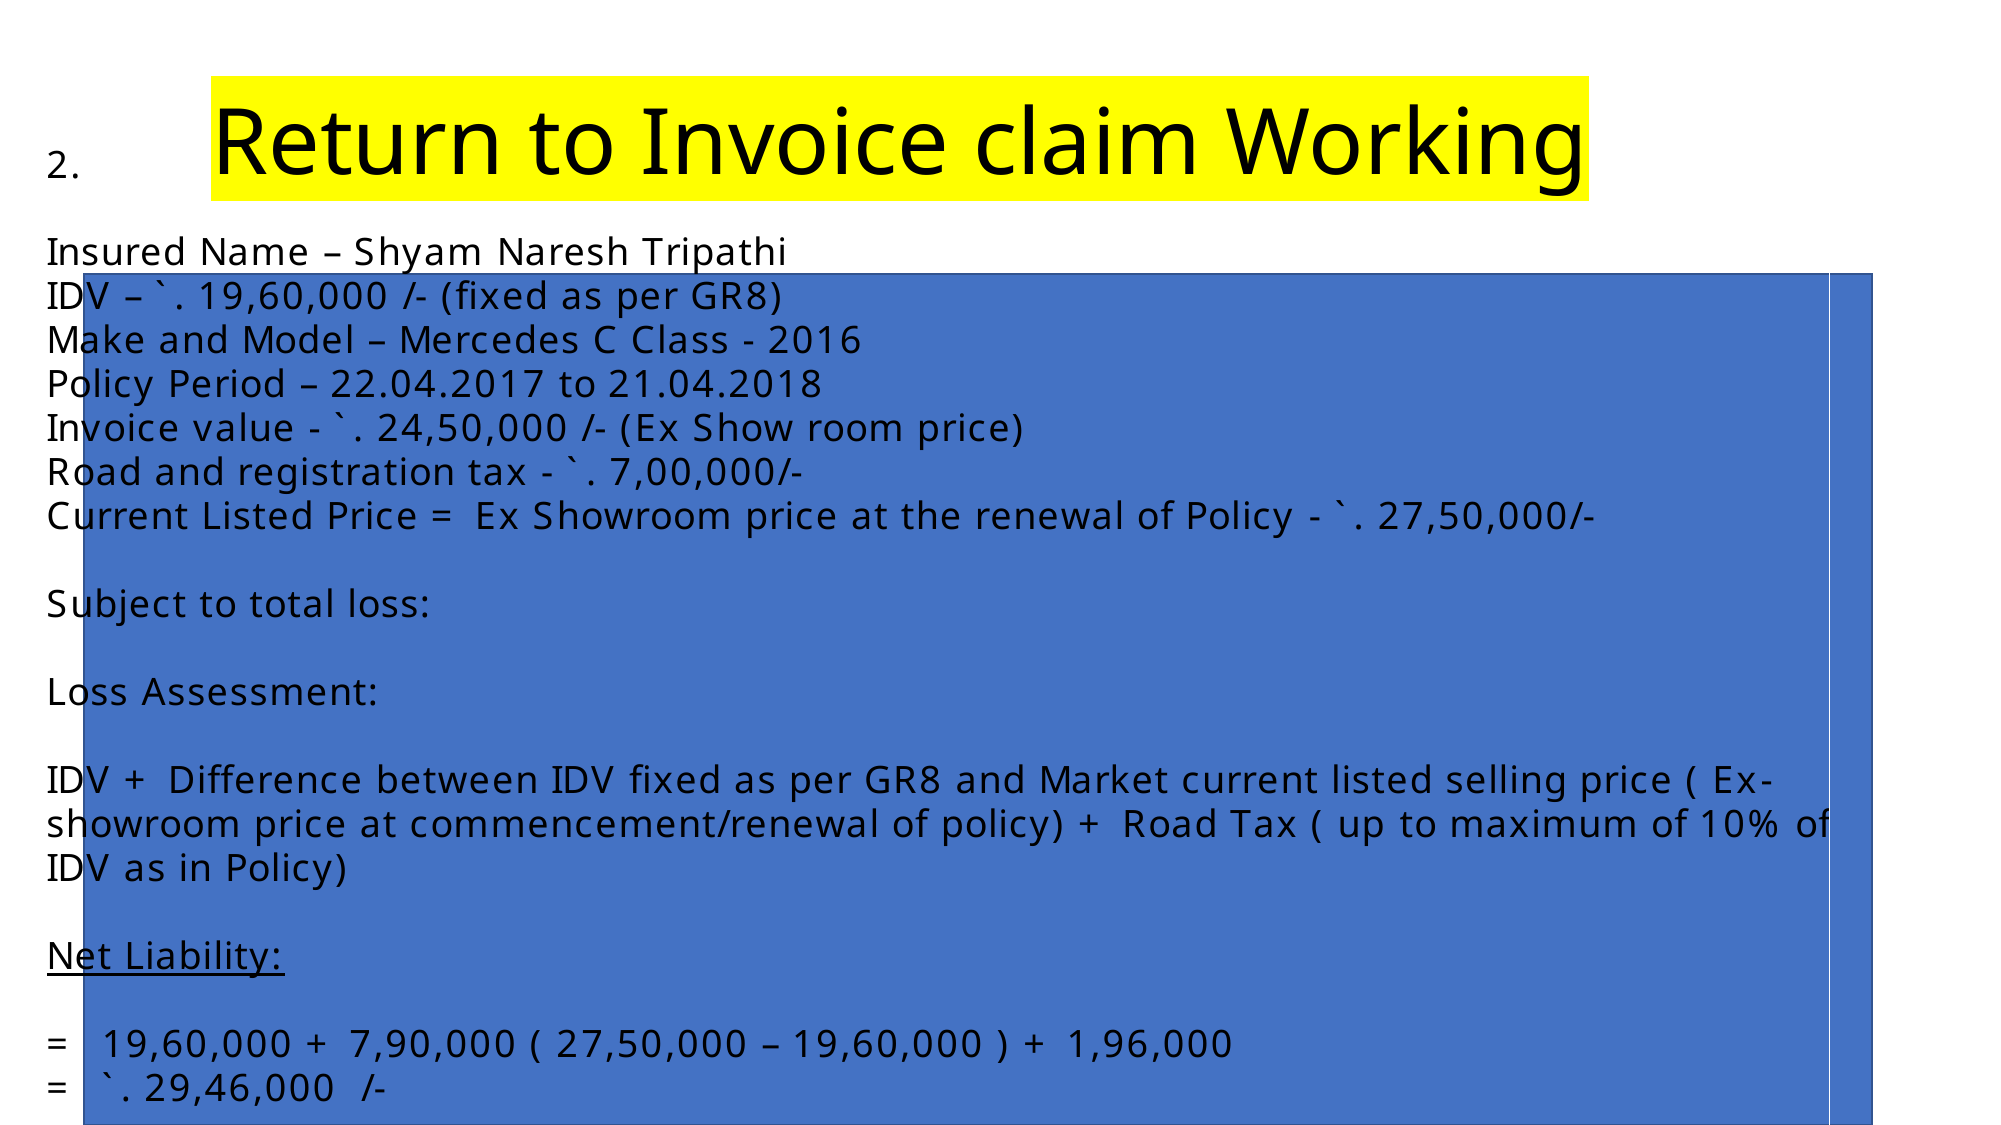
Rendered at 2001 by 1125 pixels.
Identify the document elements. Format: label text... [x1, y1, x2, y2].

text_box [1830, 273, 1873, 1125]
title Return to Invoice claim Working [196, 12, 1863, 278]
picture [46, 143, 1830, 1125]
